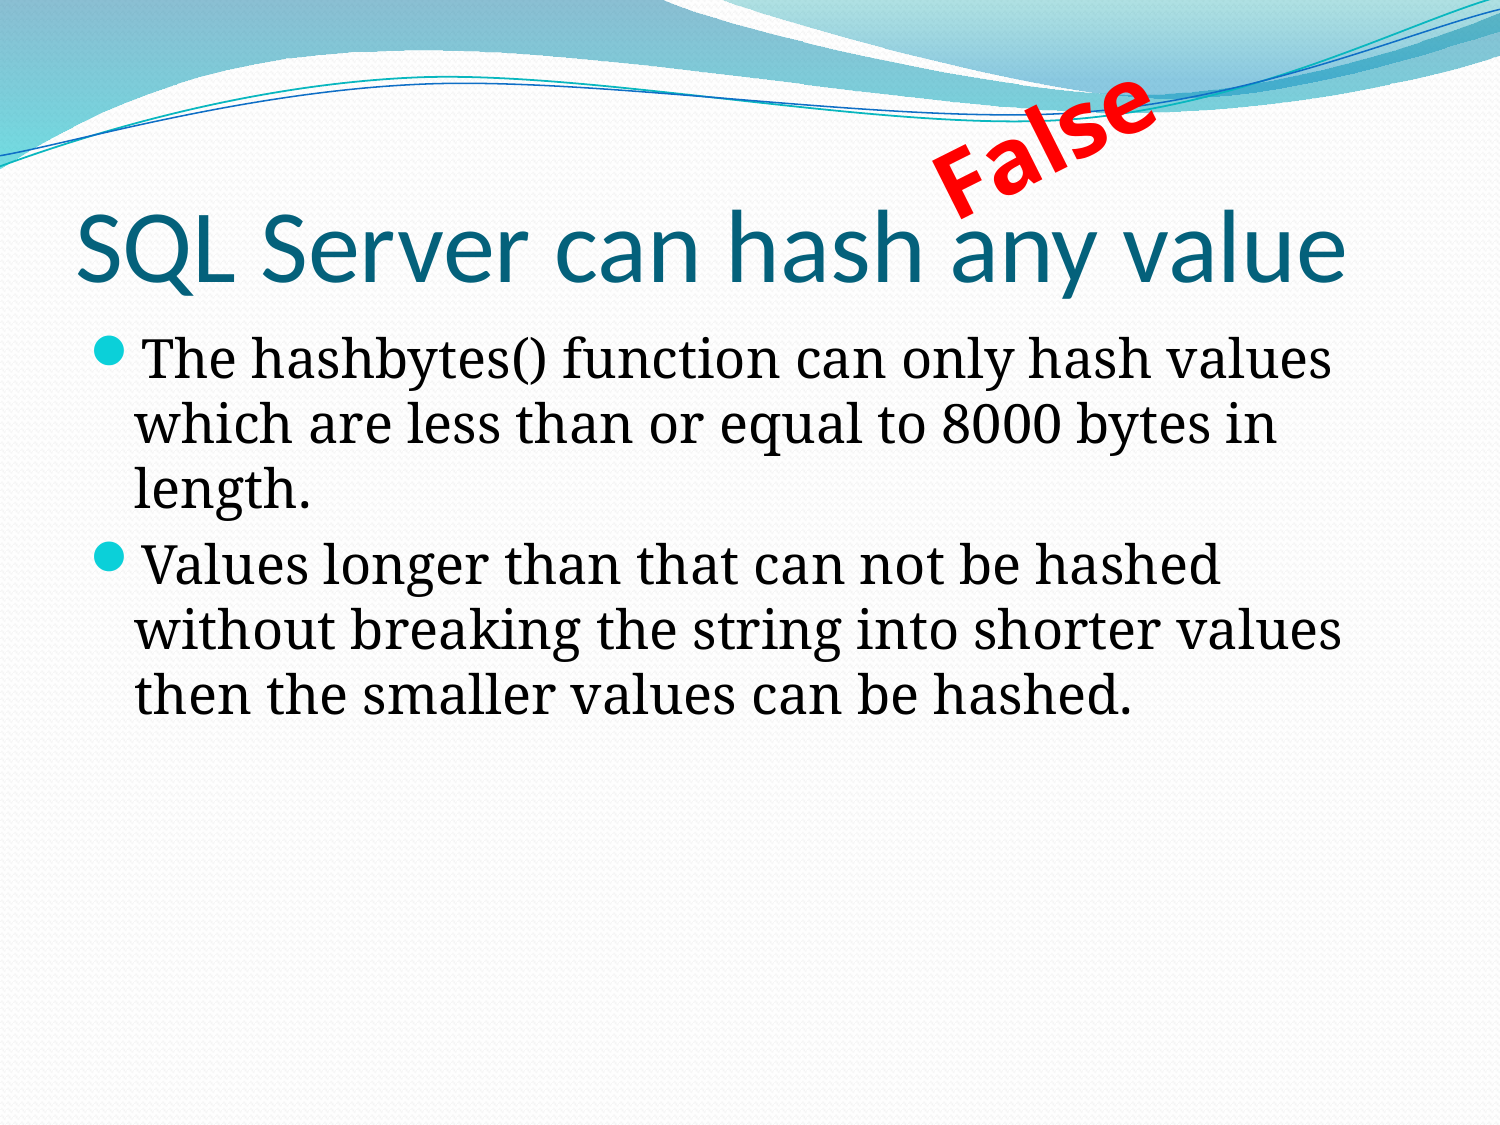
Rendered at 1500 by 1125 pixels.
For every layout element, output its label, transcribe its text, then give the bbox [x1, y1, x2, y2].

title SQL Server can hash any value [75, 115, 1425, 303]
text_box False [800, 0, 1285, 302]
list The hashbytes() function can only hash values which are less than or equal to 8000 bytes in length. Values longer than that can not be hashed without breaking the string into shorter values then the smaller values can be hashed. [75, 317, 1425, 1038]
